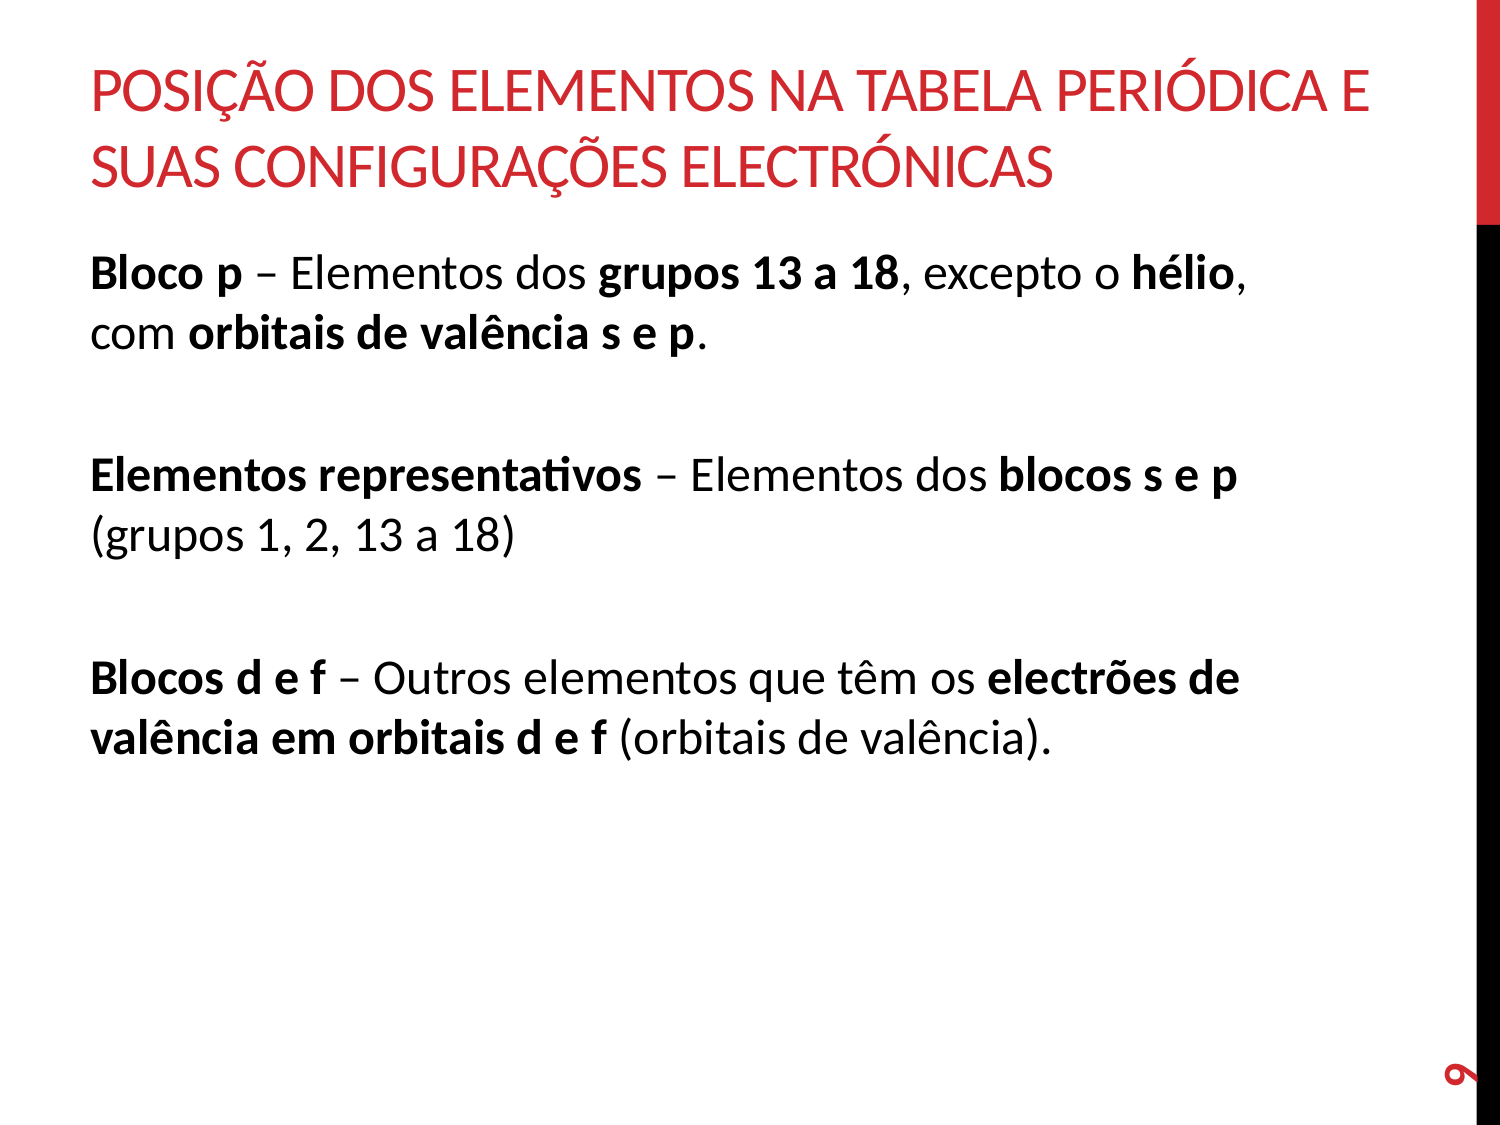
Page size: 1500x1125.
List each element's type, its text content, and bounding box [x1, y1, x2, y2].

title Posição dos elementos na Tabela Periódica E SUAS configurações electrónicas [75, 36, 1424, 209]
slide_number 9 [1427, 887, 1488, 1104]
list ­Bloco p – Elementos dos grupos 13 a 18, excepto o hélio, com orbitais de valência s e p. Elementos representativos – Elementos dos blocos s e p (grupos 1, 2, 13 a 18) Blocos d e f – Outros elementos que têm os electrões de valência em orbitais d e f (orbitais de valência). [75, 231, 1436, 1005]
